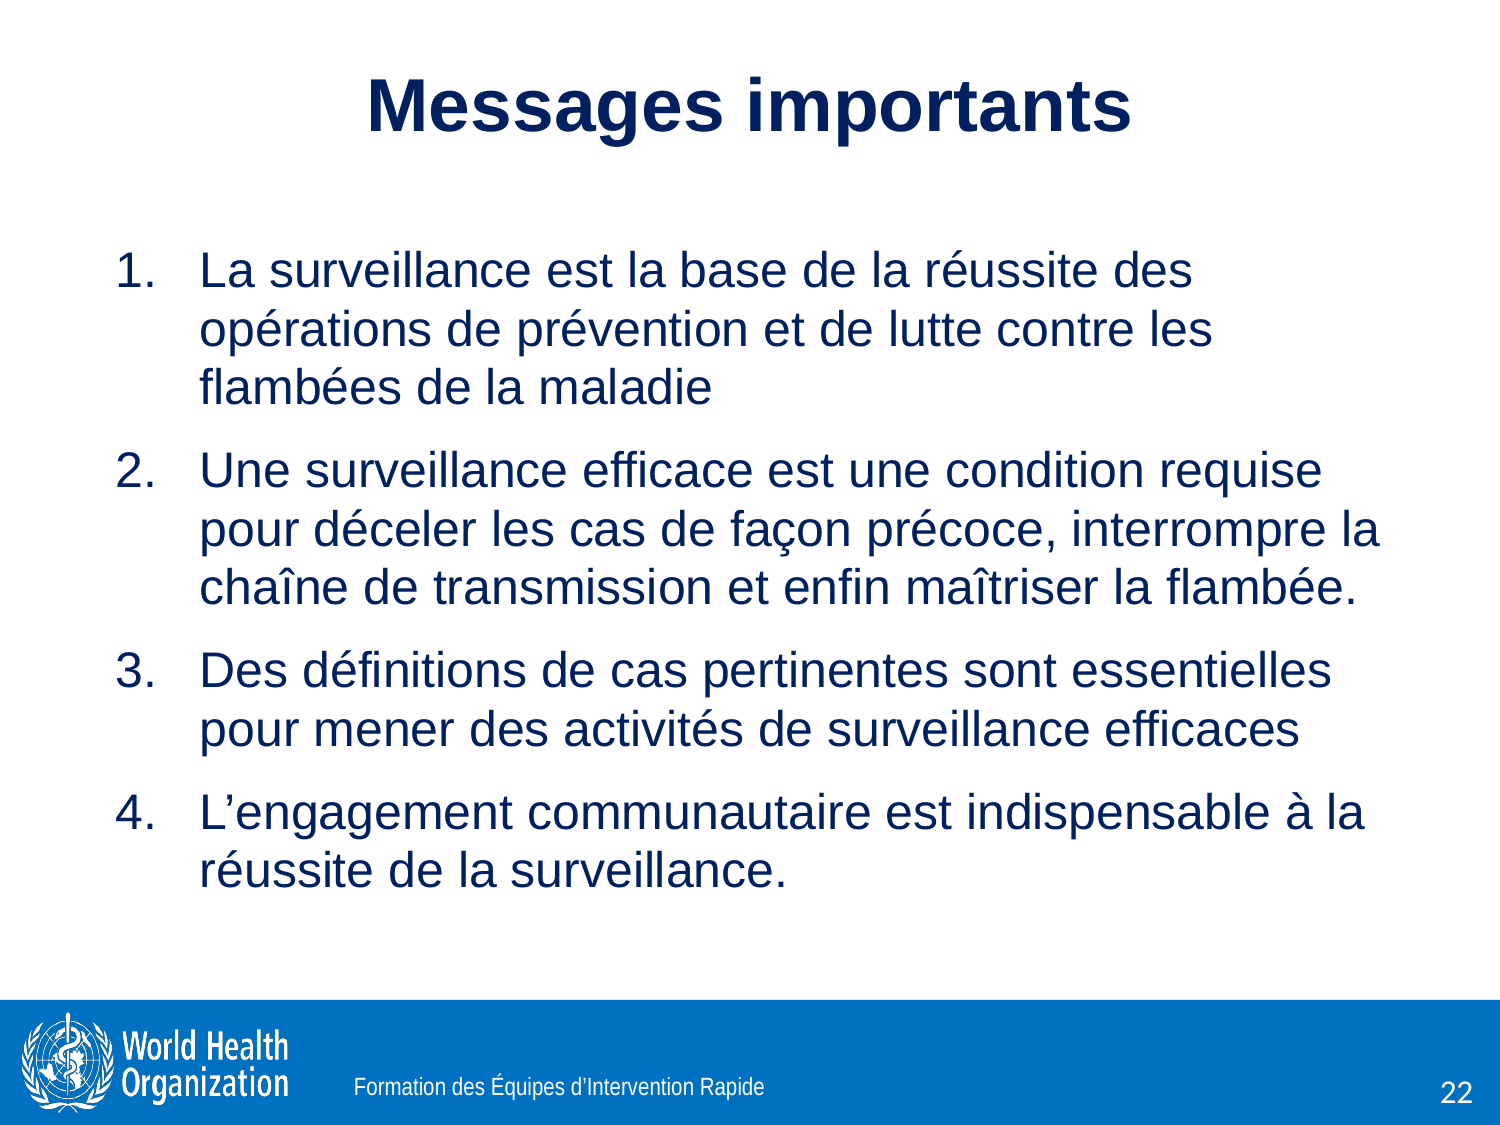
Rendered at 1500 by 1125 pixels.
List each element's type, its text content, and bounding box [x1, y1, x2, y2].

title Messages importants [75, 7, 1425, 195]
list La surveillance est la base de la réussite des opérations de prévention et de lutte contre les flambées de la maladie Une surveillance efficace est une condition requise pour déceler les cas de façon précoce, interrompre la chaîne de transmission et enfin maîtriser la flambée. Des définitions de cas pertinentes sont essentielles pour mener des activités de surveillance efficaces L’engagement communautaire est indispensable à la réussite de la surveillance. [100, 231, 1424, 915]
picture [21, 1012, 288, 1113]
